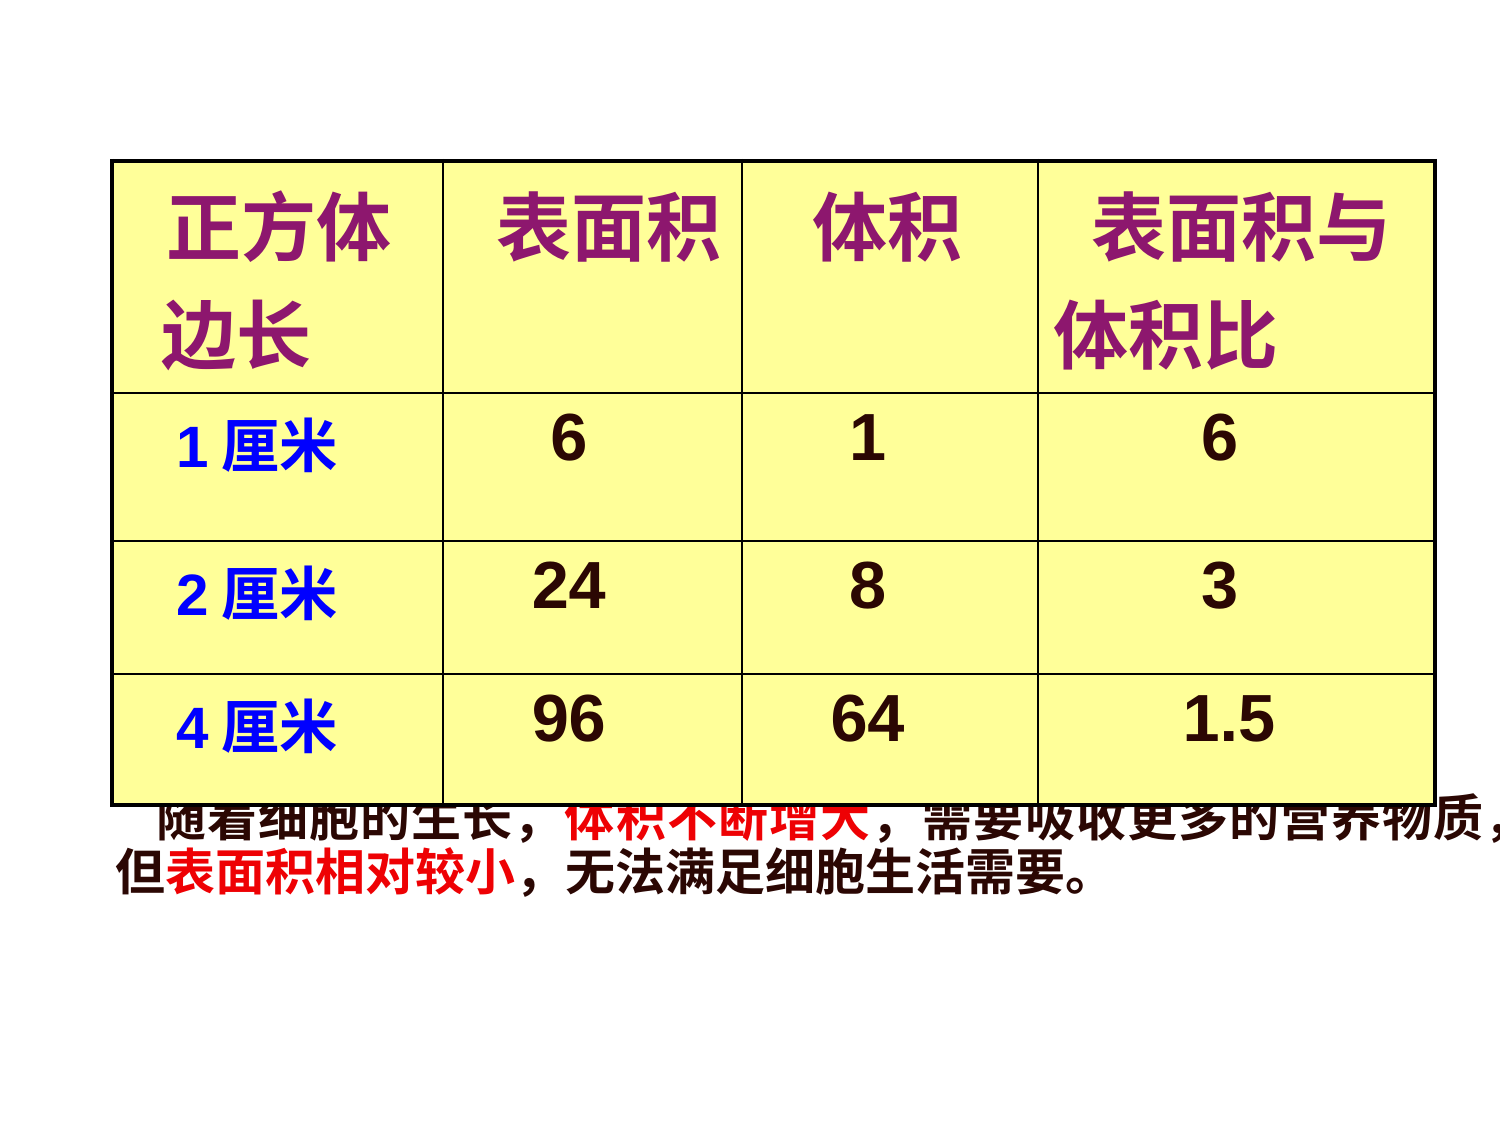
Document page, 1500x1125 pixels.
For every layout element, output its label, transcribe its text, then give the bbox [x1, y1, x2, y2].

table_cell 6 [444, 394, 741, 540]
table_cell 1.5 [1039, 675, 1433, 803]
table_header 正方体 边长 [114, 163, 442, 392]
table_cell 1 [743, 394, 1037, 540]
table_cell 6 [1039, 394, 1433, 540]
table_header 表面积 [444, 163, 741, 392]
text_box [49, 99, 1451, 288]
table_cell 4厘米 [114, 675, 442, 803]
table_cell 2厘米 [114, 542, 442, 673]
table_cell 24 [444, 542, 741, 673]
table_cell 96 [444, 675, 741, 803]
table_cell 64 [743, 675, 1037, 803]
text_box 随着细胞的生长，体积不断增大，需要吸收更多的营养物质，但表面积相对较小，无法满足细胞生活需要。 [41, 385, 1500, 1061]
table_header 表面积与 体积比 [1039, 163, 1433, 392]
table_cell 3 [1039, 542, 1433, 673]
table_cell 8 [743, 542, 1037, 673]
table_header 体积 [743, 163, 1037, 392]
table_cell 1厘米 [114, 394, 442, 540]
